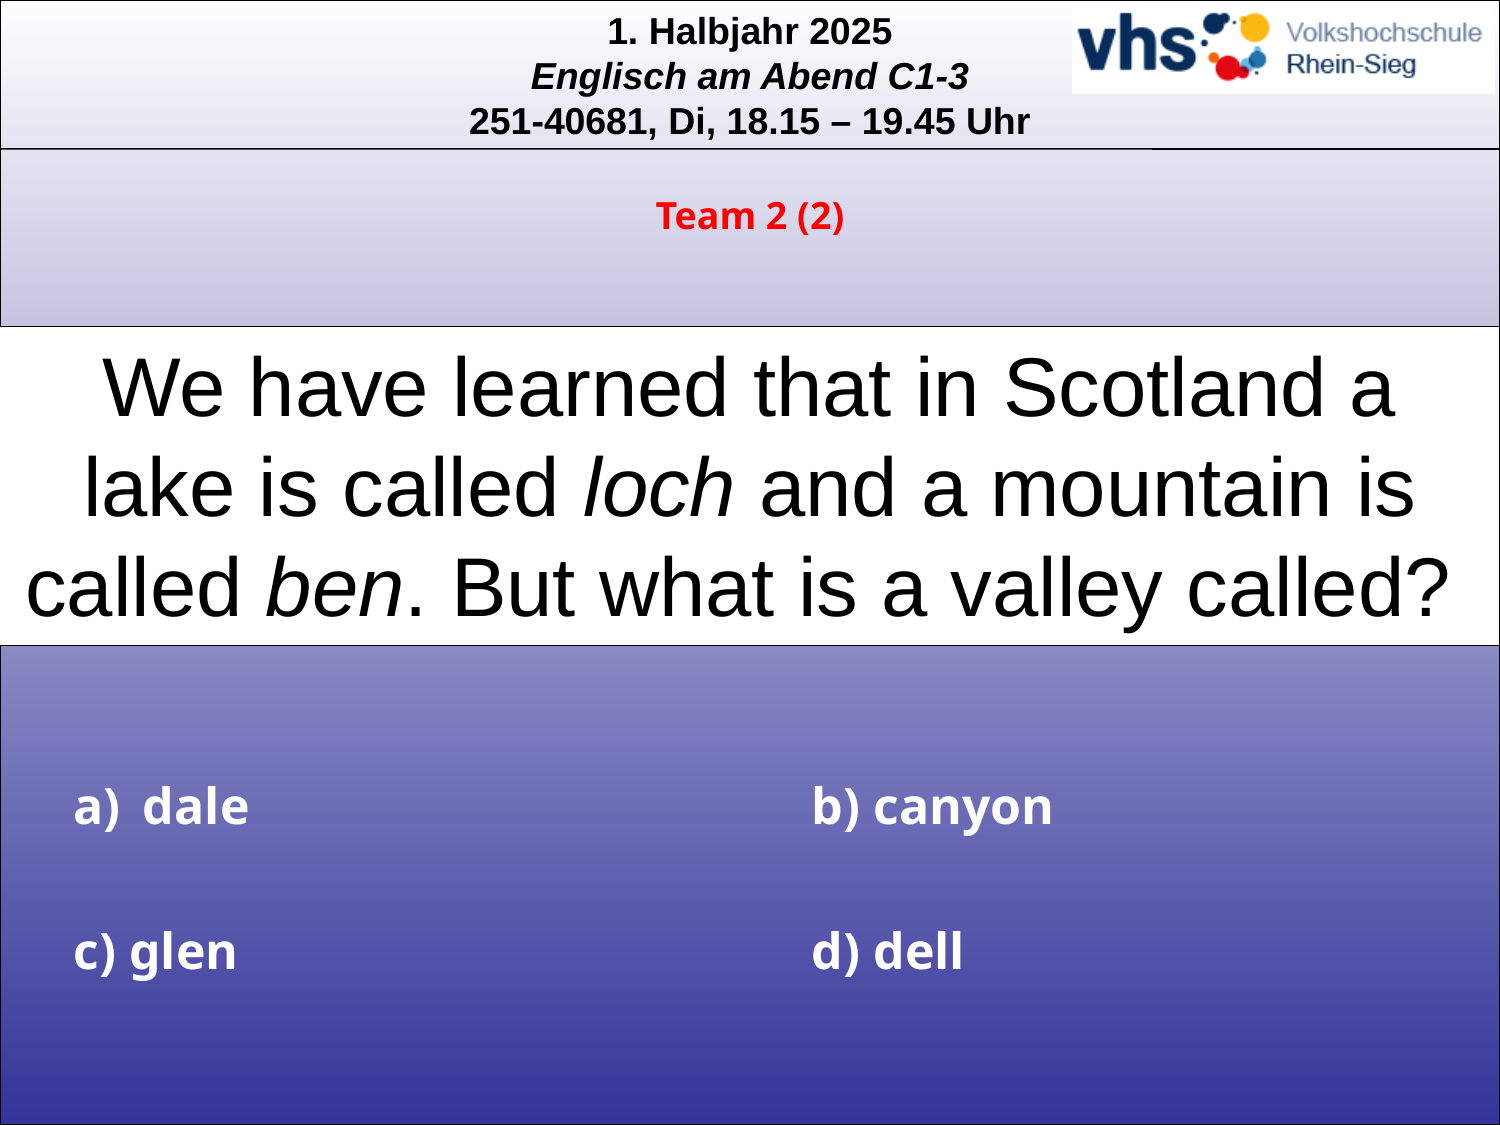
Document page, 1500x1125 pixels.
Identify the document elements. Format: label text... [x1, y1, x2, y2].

text_box b) canyon [797, 767, 1500, 843]
text_box We have learned that in Scotland a lake is called loch and a mountain is called ben. But what is a valley called? [0, 326, 1500, 646]
picture [1072, 7, 1495, 94]
text_box dale [58, 767, 786, 843]
text_box Team 2 (2) [0, 184, 1500, 245]
text_box d) dell [797, 912, 1400, 988]
text_box c) glen [58, 911, 632, 987]
